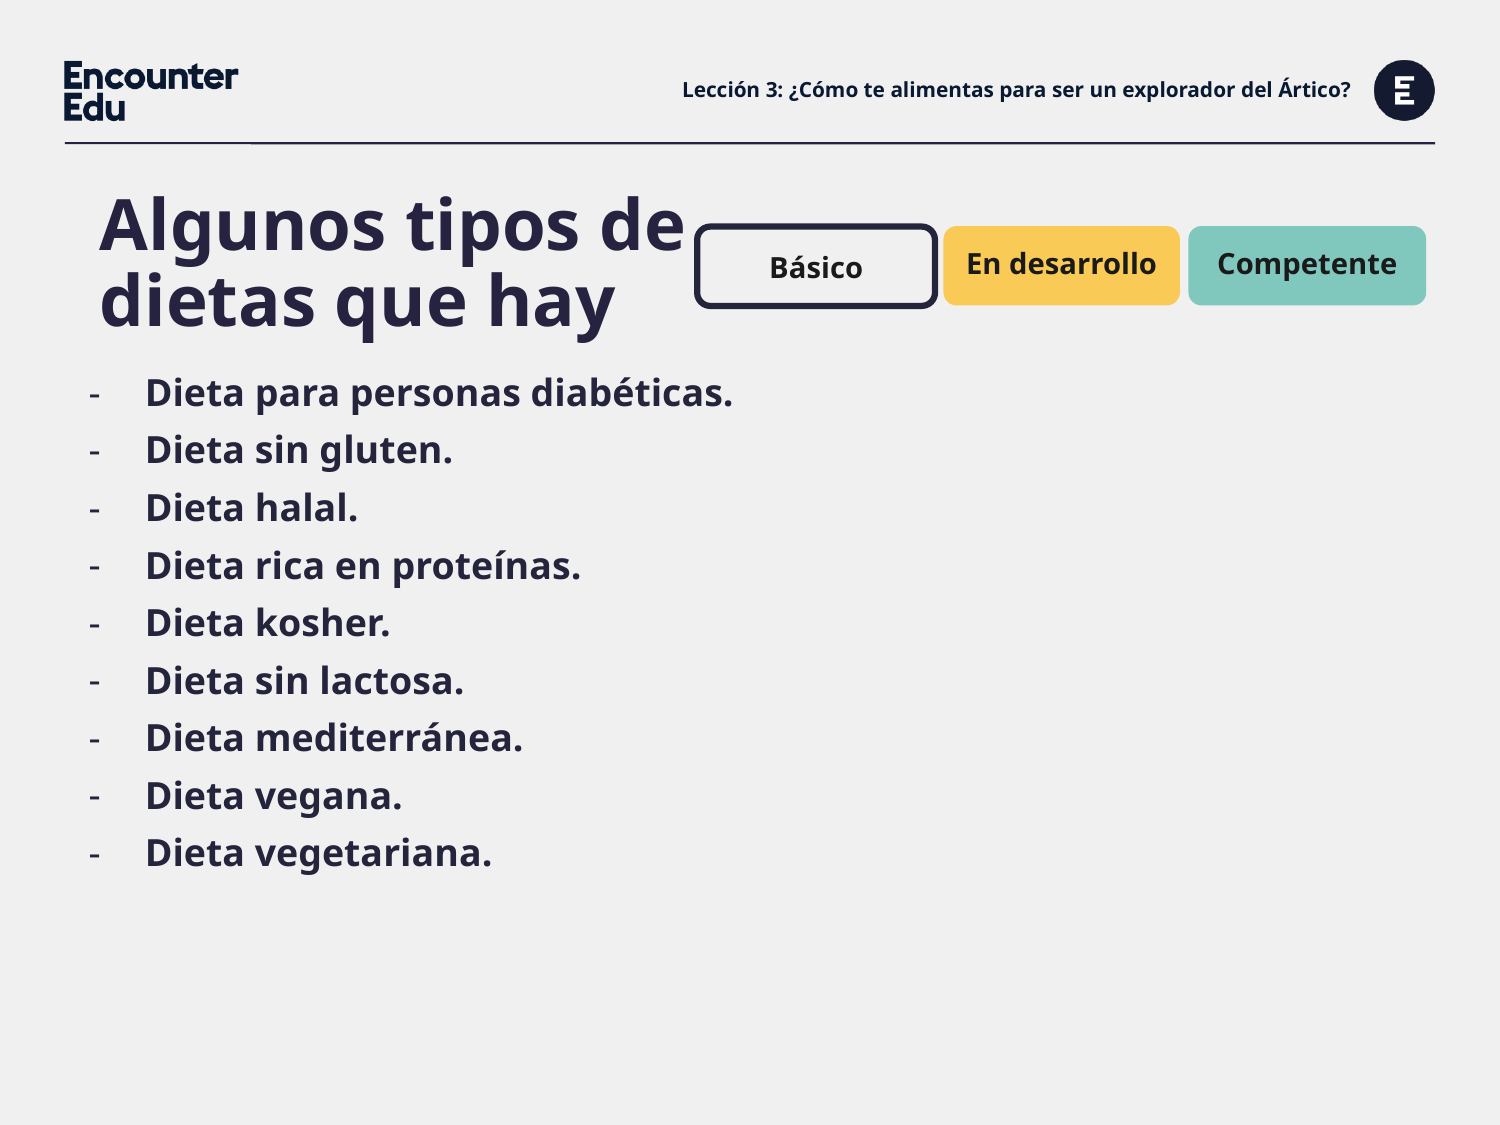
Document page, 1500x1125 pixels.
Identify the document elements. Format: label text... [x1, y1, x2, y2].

text_box Algunos tipos de dietas que hay [92, 220, 1446, 311]
text_box Dieta para personas diabéticas. Dieta sin gluten. Dieta halal. Dieta rica en proteínas. Dieta kosher. Dieta sin lactosa. Dieta mediterránea. Dieta vegana. Dieta vegetariana. [73, 361, 1087, 882]
text_box En desarrollo [942, 225, 1181, 307]
text_box Básico [696, 225, 936, 307]
text_box Competente [1187, 225, 1428, 307]
picture [1372, 58, 1436, 122]
title Lección 3: ¿Cómo te alimentas para ser un explorador del Ártico? [579, 67, 1359, 114]
picture [60, 59, 243, 122]
